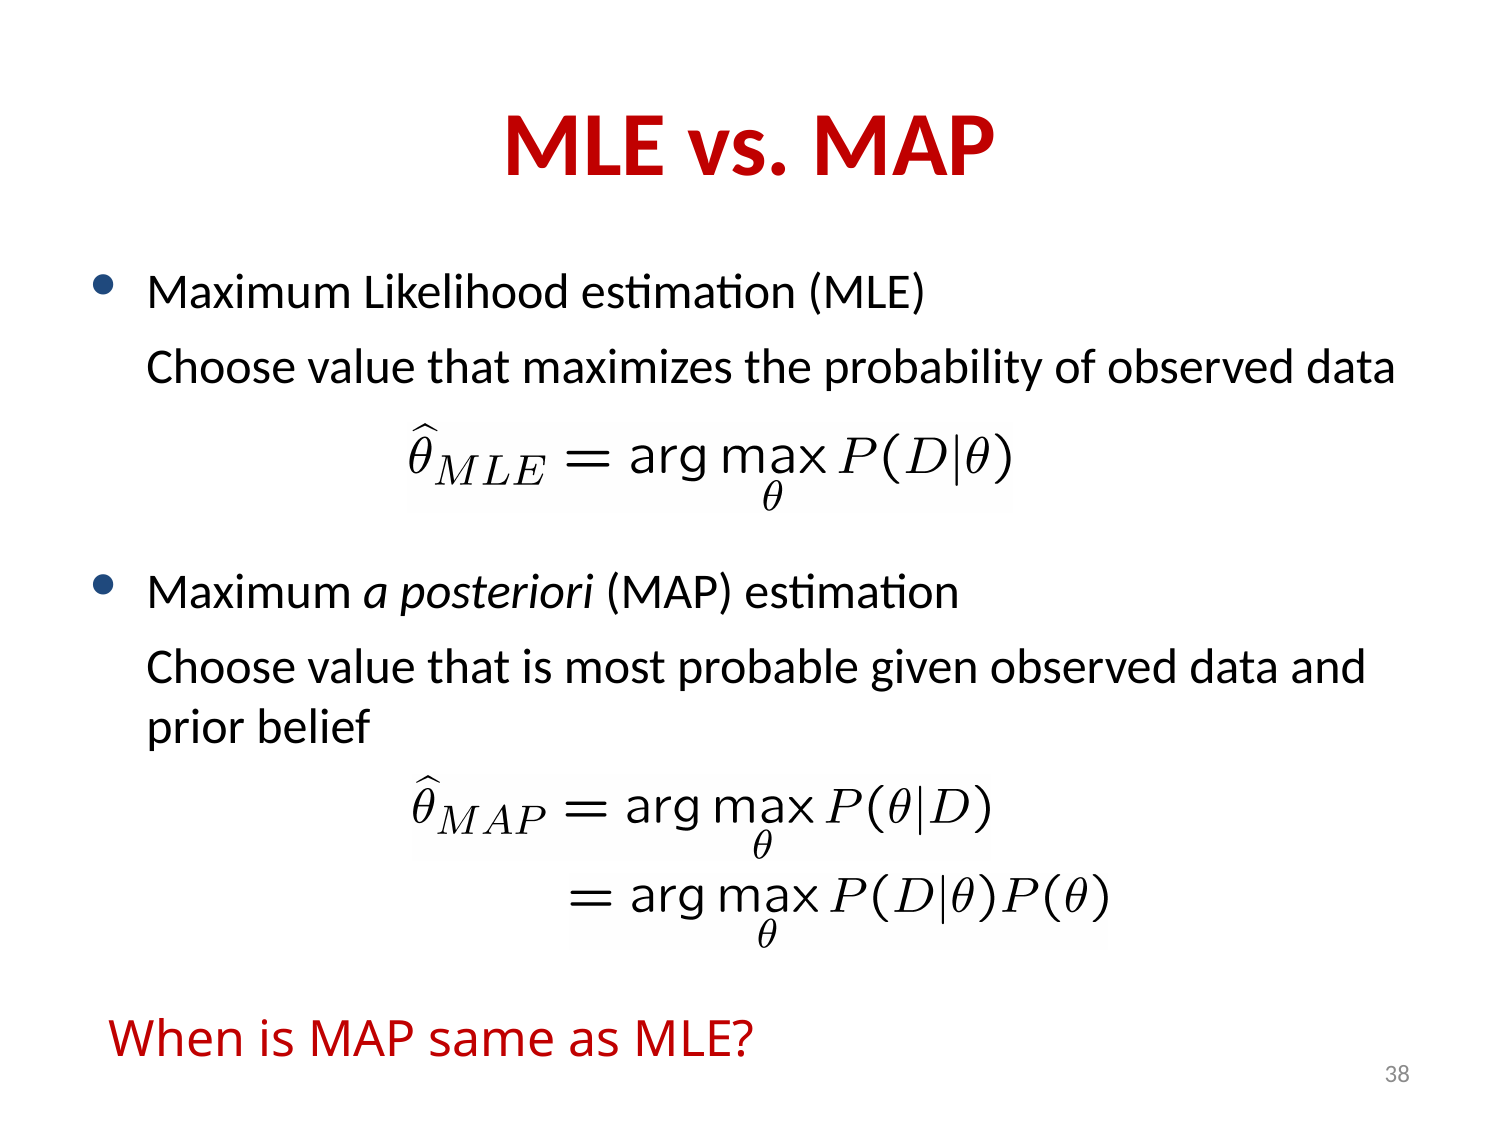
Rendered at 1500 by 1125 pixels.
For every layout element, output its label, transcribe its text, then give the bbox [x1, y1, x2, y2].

text_box When is MAP same as MLE? [93, 999, 771, 1075]
picture [412, 774, 991, 862]
picture [569, 873, 1109, 950]
picture [407, 422, 1013, 513]
text_box Maximum Likelihood estimation (MLE) Choose value that maximizes the probability of observed data Maximum a posteriori (MAP) estimation Choose value that is most probable given observed data and prior belief [74, 251, 1425, 975]
slide_number 38 [1074, 1042, 1425, 1103]
title MLE vs. MAP [75, 45, 1425, 233]
